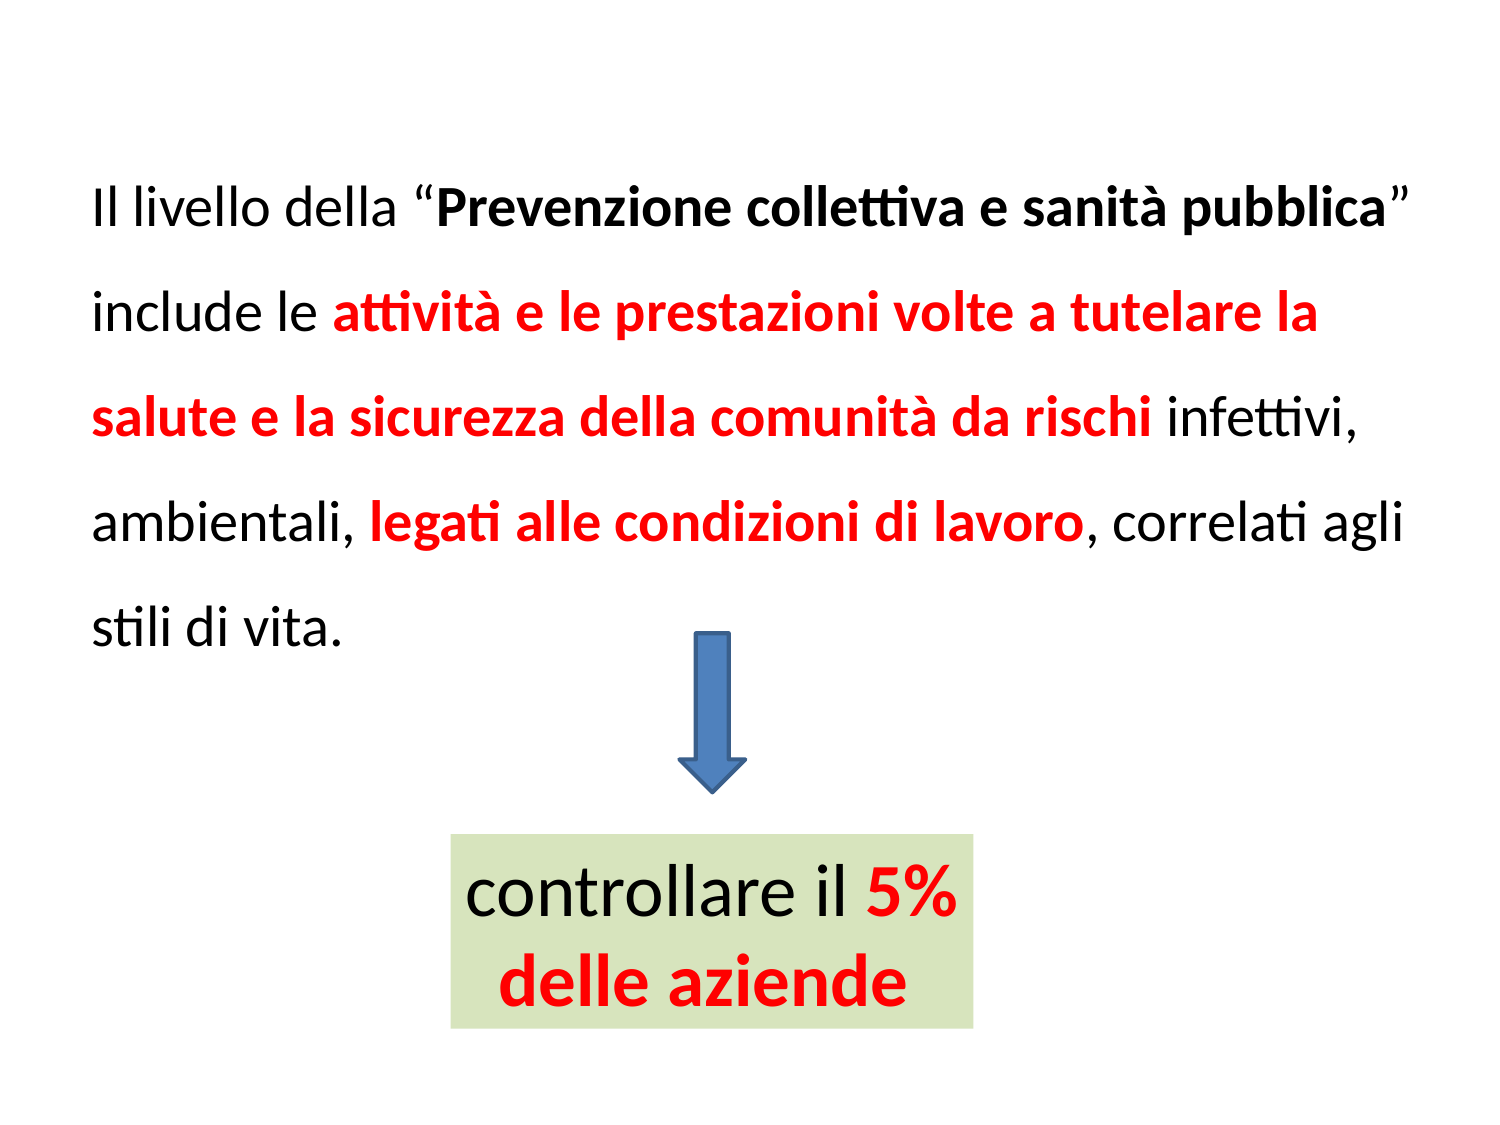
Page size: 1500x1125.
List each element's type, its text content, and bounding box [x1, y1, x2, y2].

text_box [677, 631, 748, 795]
text_box Il livello della “Prevenzione collettiva e sanità pubblica” include le attività e le prestazioni volte a tutelare la salute e la sicurezza della comunità da rischi infettivi, ambientali, legati alle condizioni di lavoro, correlati agli stili di vita. [76, 125, 1448, 665]
text_box controllare il 5% delle aziende [450, 834, 974, 1029]
